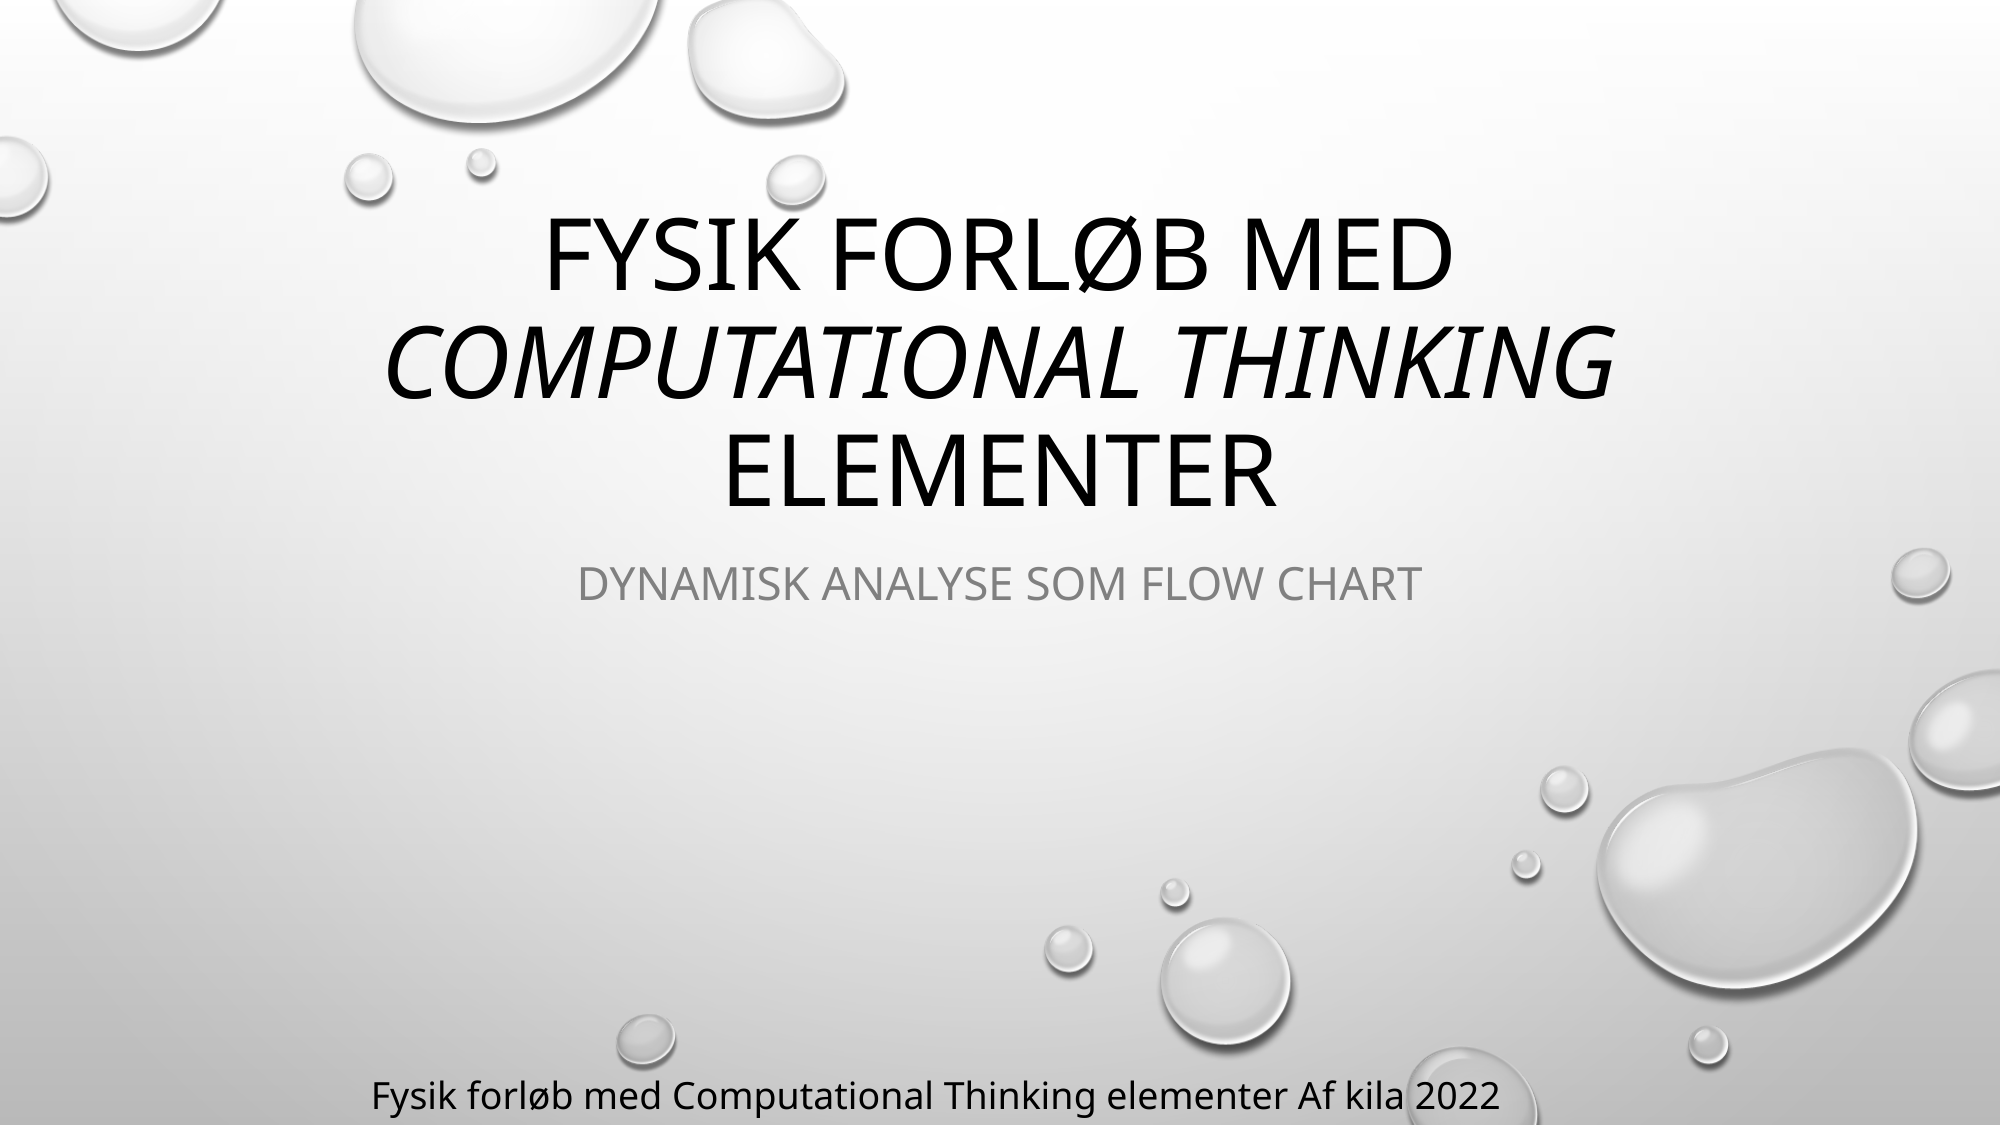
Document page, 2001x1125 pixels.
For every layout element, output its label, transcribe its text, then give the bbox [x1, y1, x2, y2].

picture [0, 0, 2000, 1125]
text_box Fysik forløb med Computational Thinking elementer Af kila 2022 oktober 27 [355, 1064, 1565, 1125]
title Fysik forløb med Computational Thinking elementer [287, 175, 1713, 535]
subtitle Dynamisk analyse som FLOW Chart [287, 535, 1713, 622]
